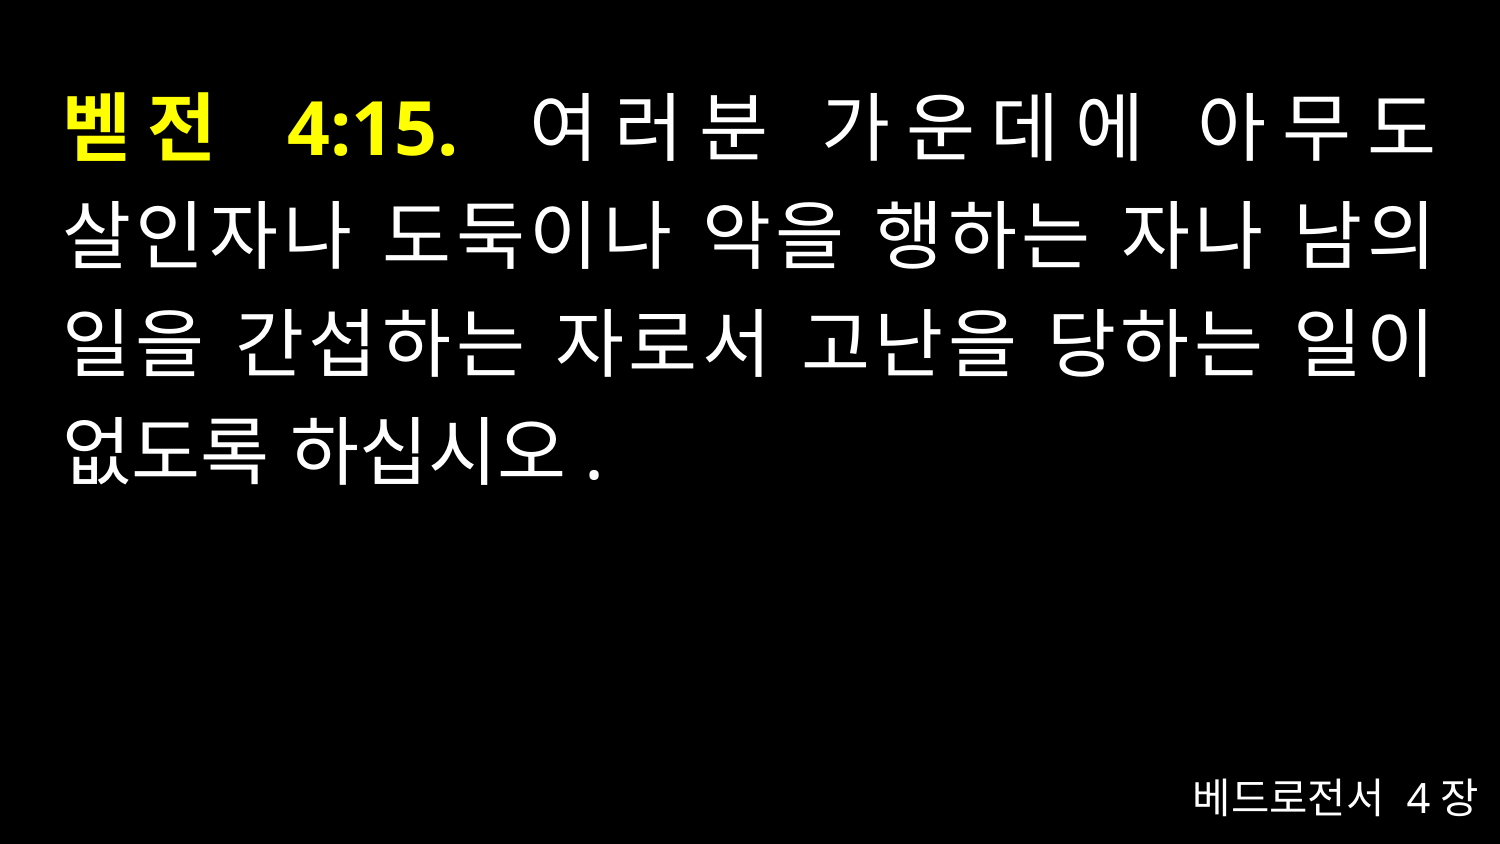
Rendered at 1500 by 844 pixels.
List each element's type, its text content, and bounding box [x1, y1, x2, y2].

title 벧전 4:15. 여러분 가운데에 아무도 살인자나 도둑이나 악을 행하는 자나 남의 일을 간섭하는 자로서 고난을 당하는 일이 없도록 하십시오. [0, 0, 1500, 844]
subtitle 베드로전서 4장 [916, 770, 1500, 844]
